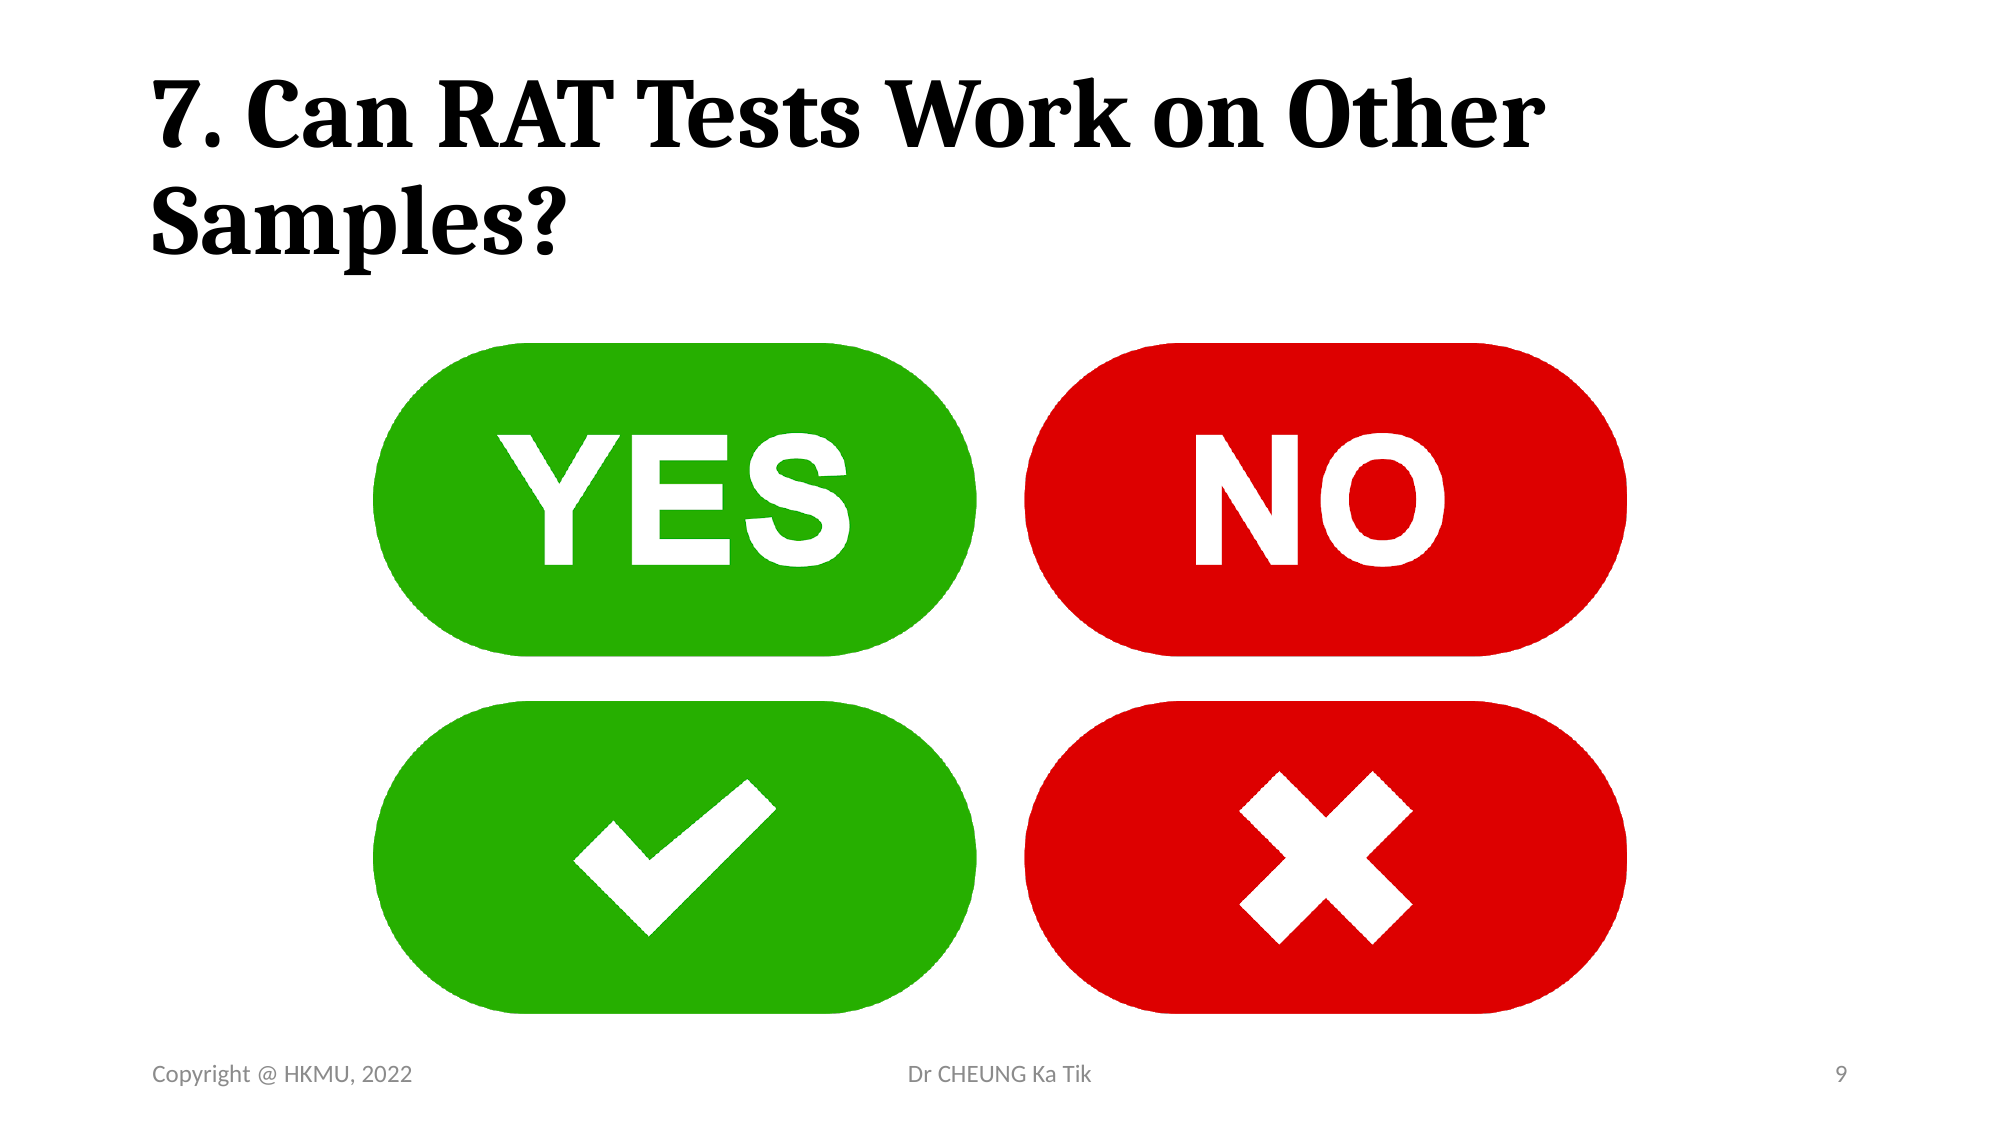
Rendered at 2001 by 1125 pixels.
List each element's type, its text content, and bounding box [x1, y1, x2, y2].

slide_number Copyright @ HKMU, 2022 [137, 1042, 588, 1103]
footer Dr CHEUNG Ka Tik [662, 1042, 1338, 1103]
slide_number 9 [1412, 1042, 1863, 1103]
picture [373, 343, 1627, 1014]
title 7. Can RAT Tests Work on Other Samples? [137, 59, 1863, 278]
